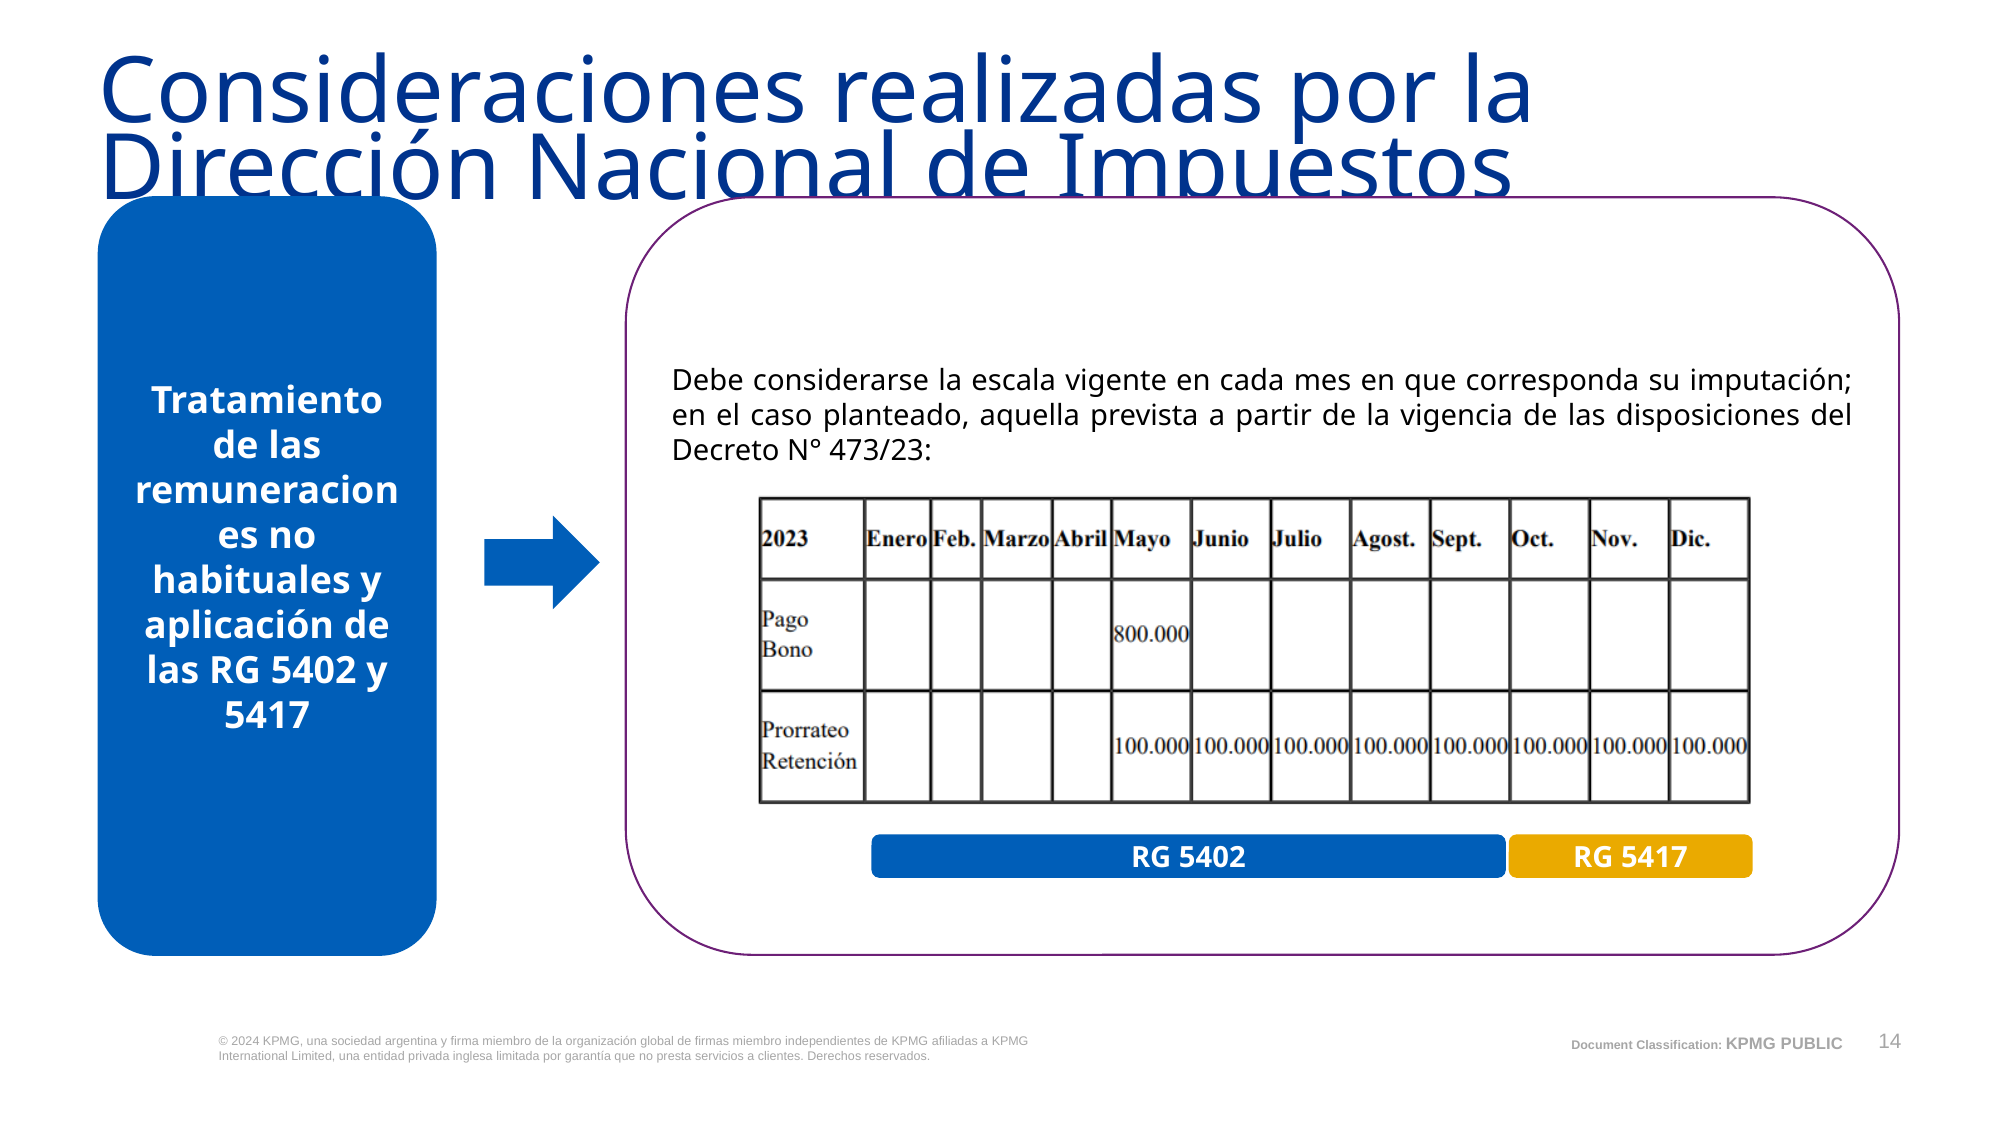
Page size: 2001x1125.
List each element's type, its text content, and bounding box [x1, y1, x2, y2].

text_box RG 5402 [871, 834, 1506, 878]
text_box [484, 515, 600, 610]
text_box RG 5417 [1508, 834, 1753, 878]
picture [735, 467, 1762, 823]
text_box Debe considerarse la escala vigente en cada mes en que corresponda su imputación; en el caso planteado, aquella prevista a partir de la vigencia de las disposiciones del Decreto N° 473/23: [624, 196, 1901, 956]
text_box Tratamiento de las remuneraciones no habituales y aplicación de las RG 5402 y 5417 [97, 196, 437, 956]
text_box Consideraciones realizadas por la Dirección Nacional de Impuestos [98, 61, 1900, 180]
